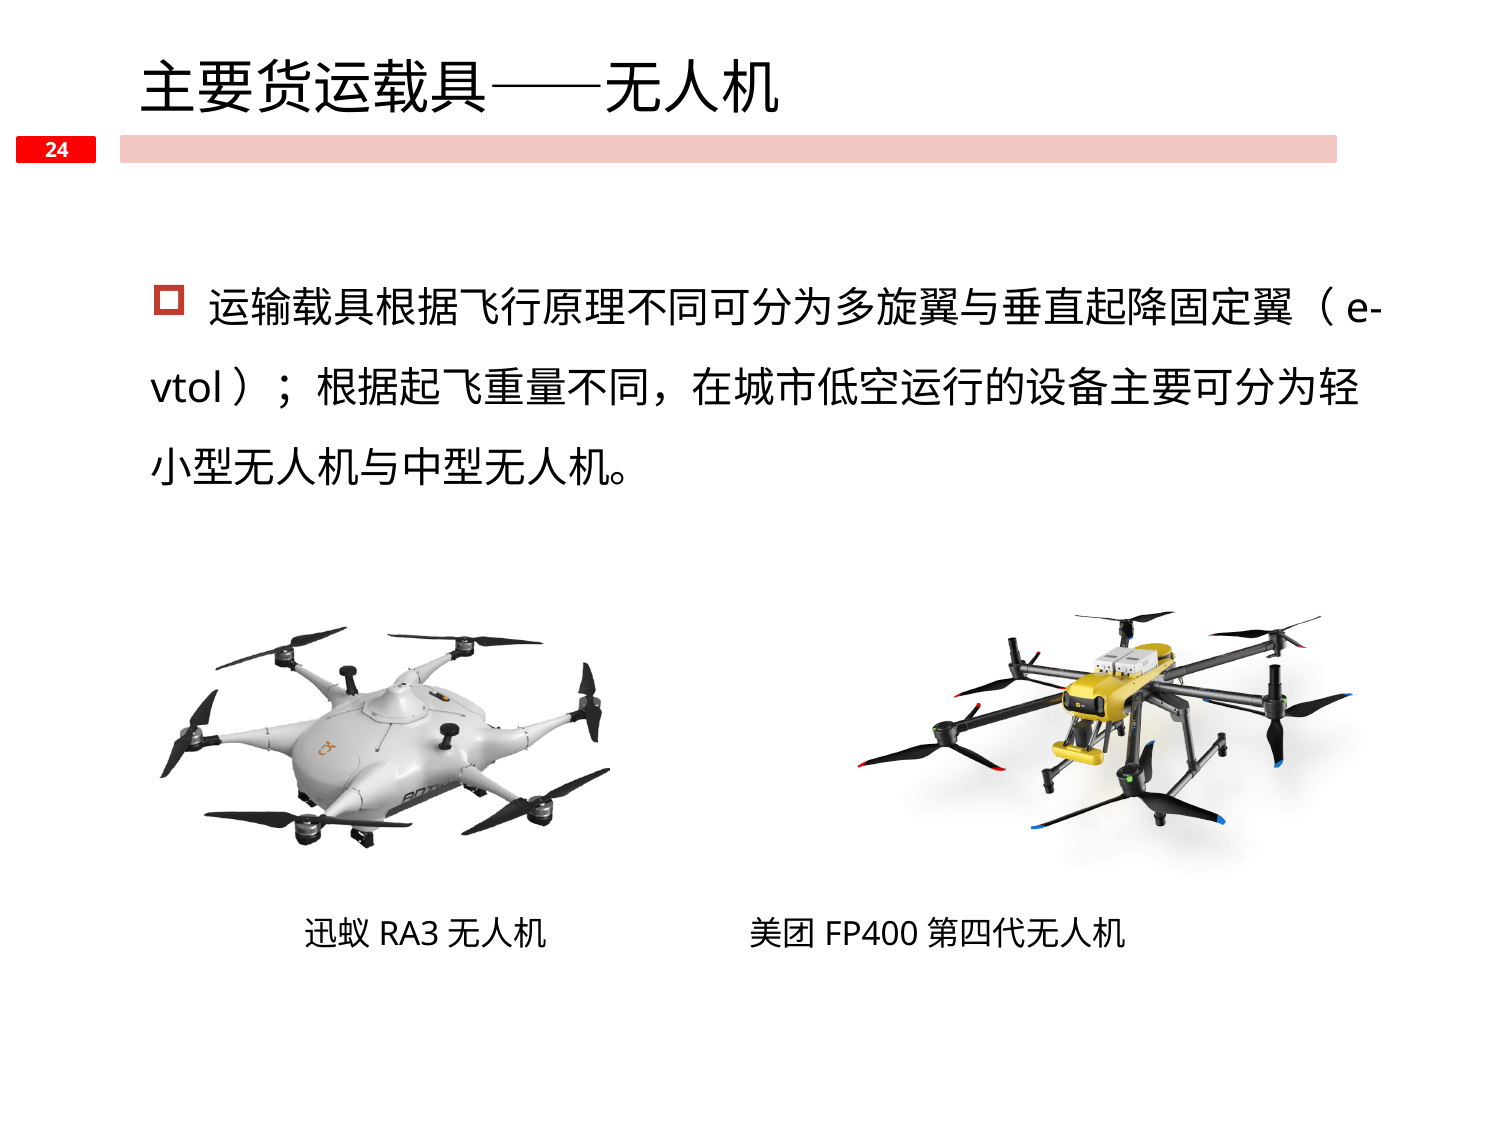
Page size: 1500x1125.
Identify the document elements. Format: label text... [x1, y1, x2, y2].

picture [159, 605, 611, 870]
text_box [17, 129, 97, 189]
text_box 主要货运载具——无人机 [123, 42, 958, 128]
text_box 迅蚁RA3无人机 美团FP400第四代无人机 [289, 905, 1359, 960]
text_box 运输载具根据飞行原理不同可分为多旋翼与垂直起降固定翼（e-vtol）；根据起飞重量不同，在城市低空运行的设备主要可分为轻小型无人机与中型无人机。 [135, 243, 1401, 338]
picture [855, 605, 1364, 873]
